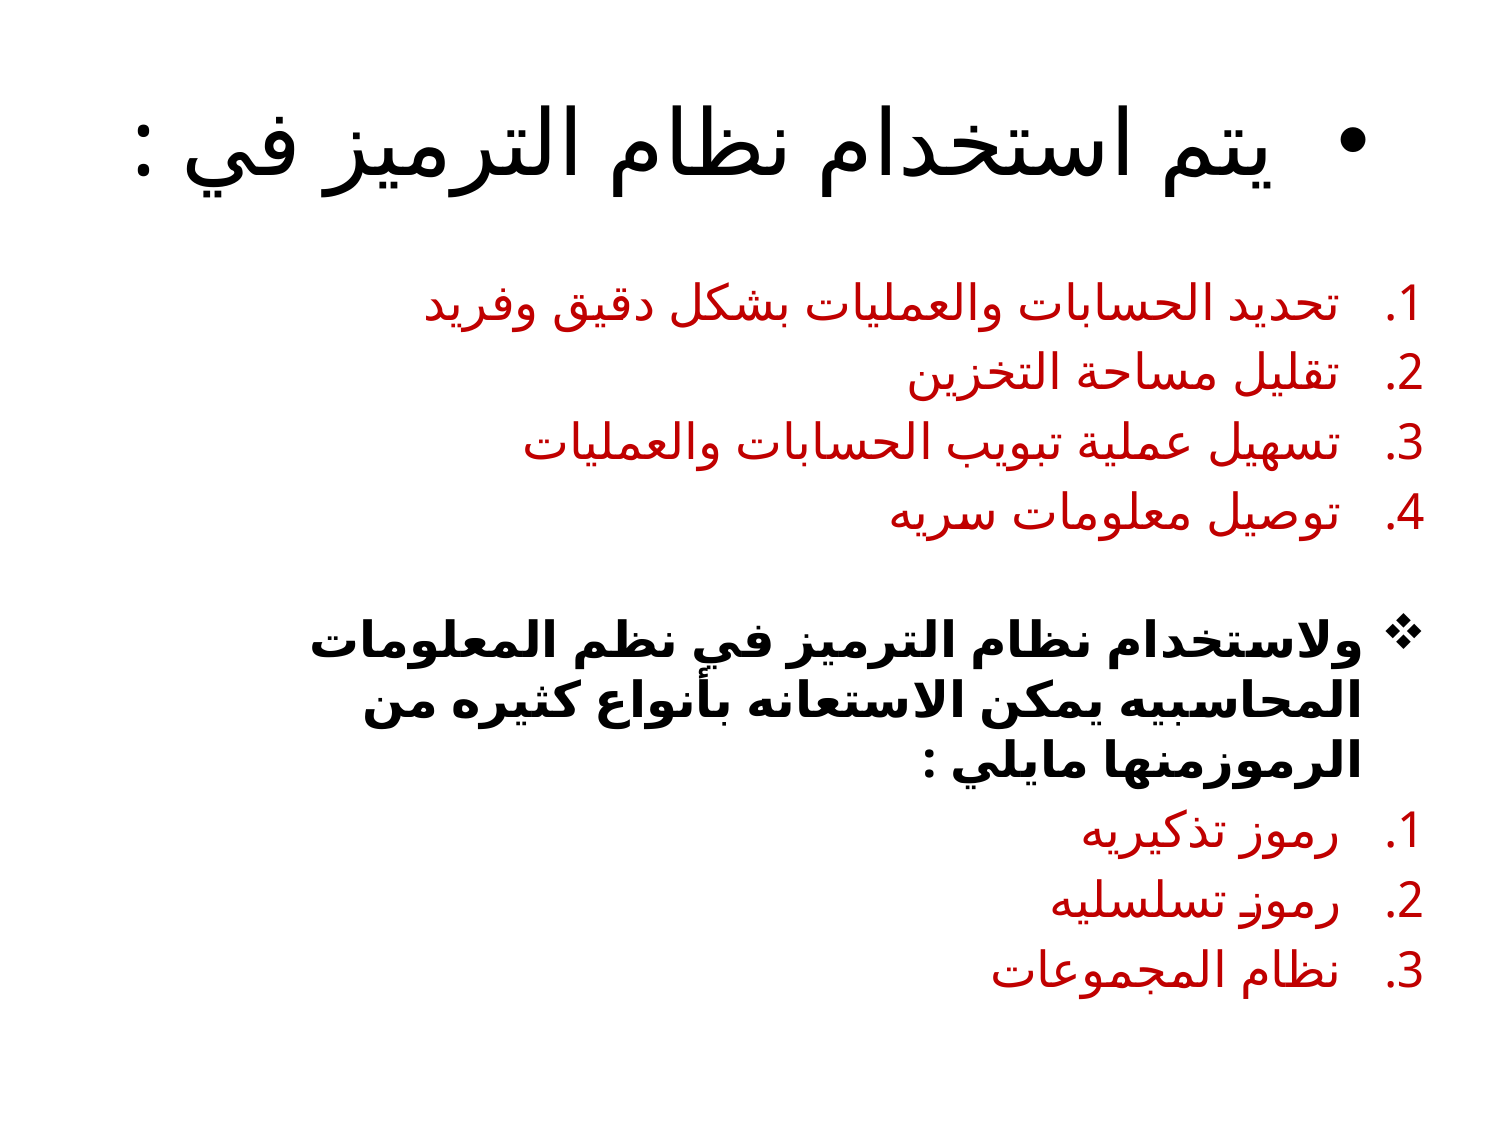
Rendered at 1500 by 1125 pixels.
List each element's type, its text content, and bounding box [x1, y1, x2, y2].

list تحديد الحسابات والعمليات بشكل دقيق وفريد تقليل مساحة التخزين تسهيل عملية تبويب الحسابات والعمليات توصيل معلومات سريه ولاستخدام نظام الترميز في نظم المعلومات المحاسبيه يمكن الاستعانه بأنواع كثيره من الرموزمنها مايلي : رموز تذكيريه رموز تسلسليه نظام المجموعات [75, 262, 1425, 1005]
title يتم استخدام نظام الترميز في : [75, 45, 1425, 233]
